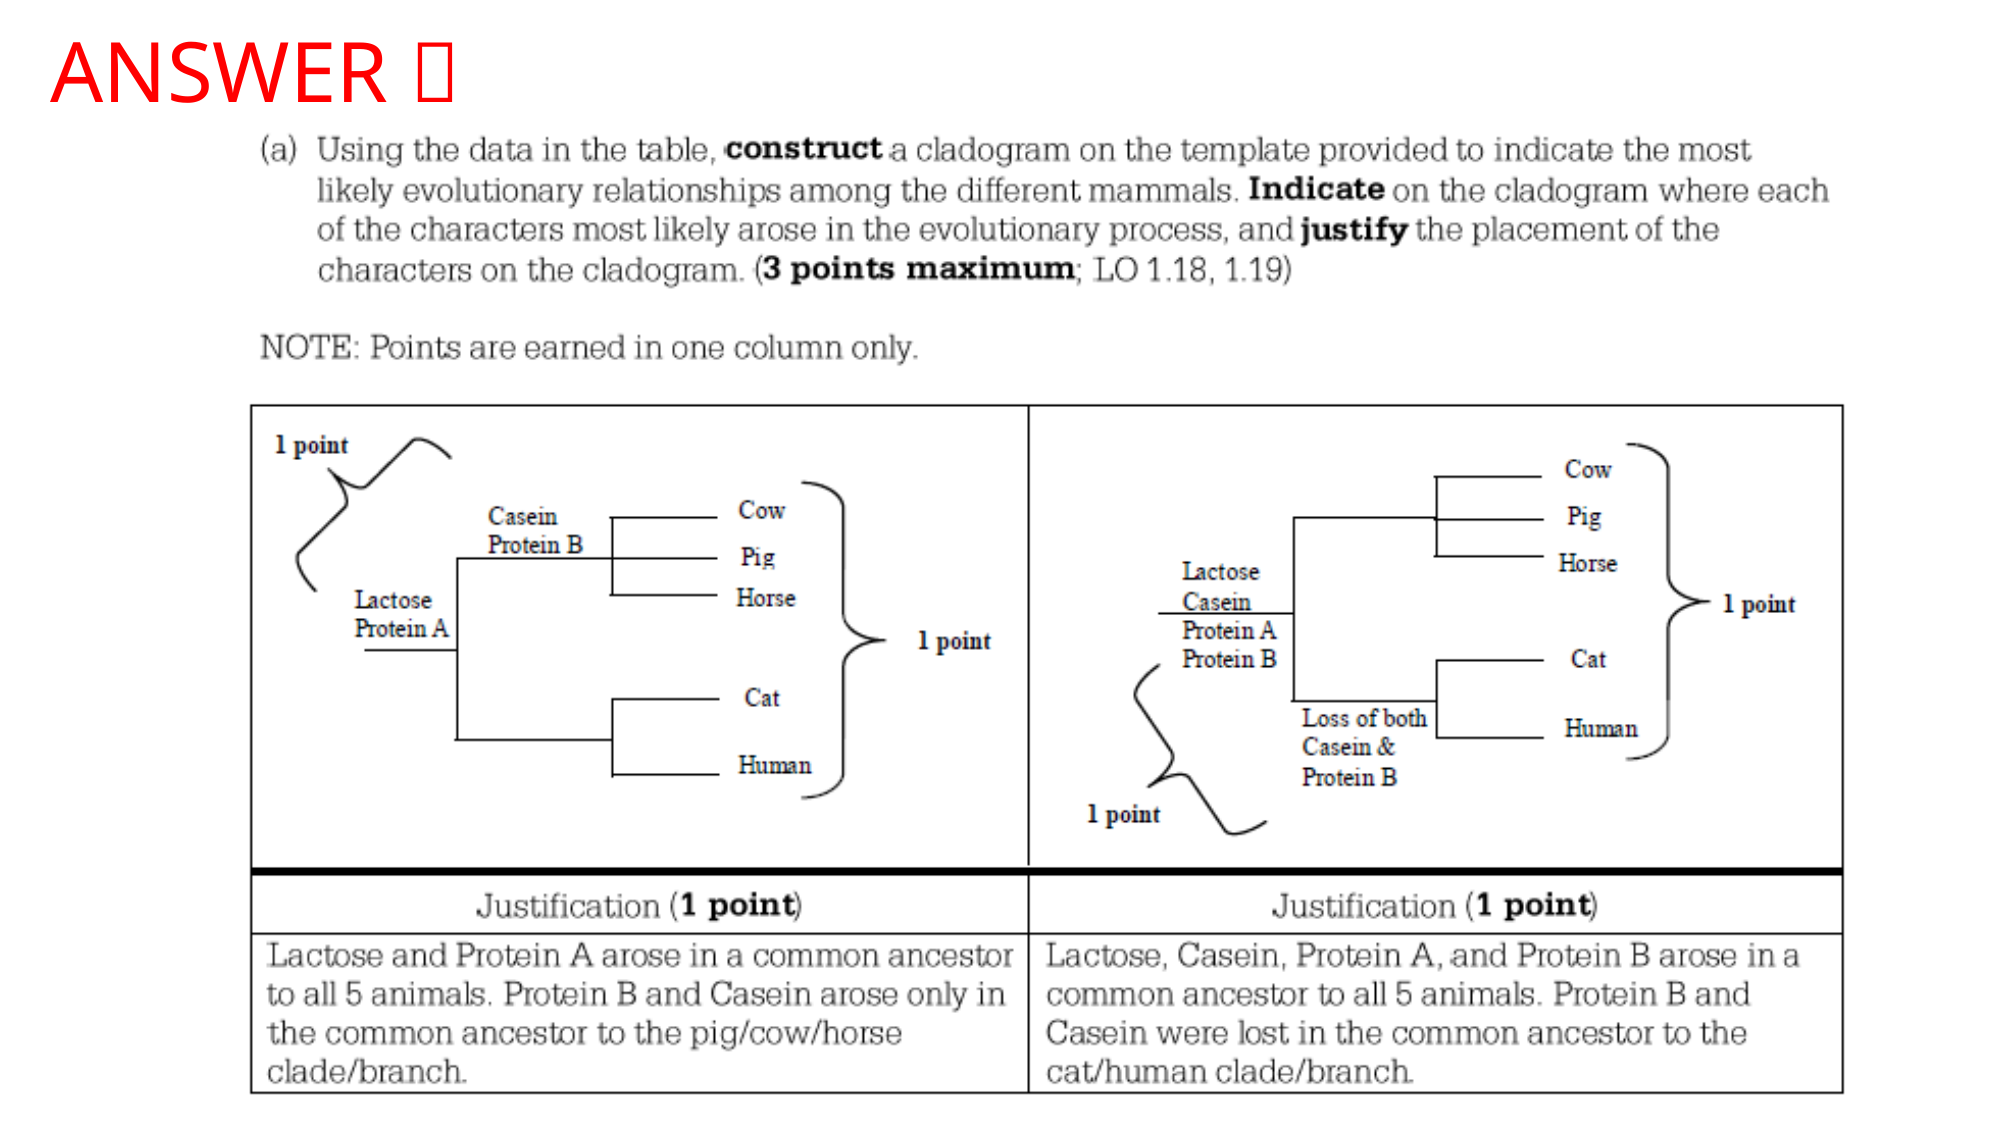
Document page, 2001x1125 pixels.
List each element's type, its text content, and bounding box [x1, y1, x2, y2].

picture [214, 103, 1879, 1125]
title ANSWER  [35, 22, 537, 129]
